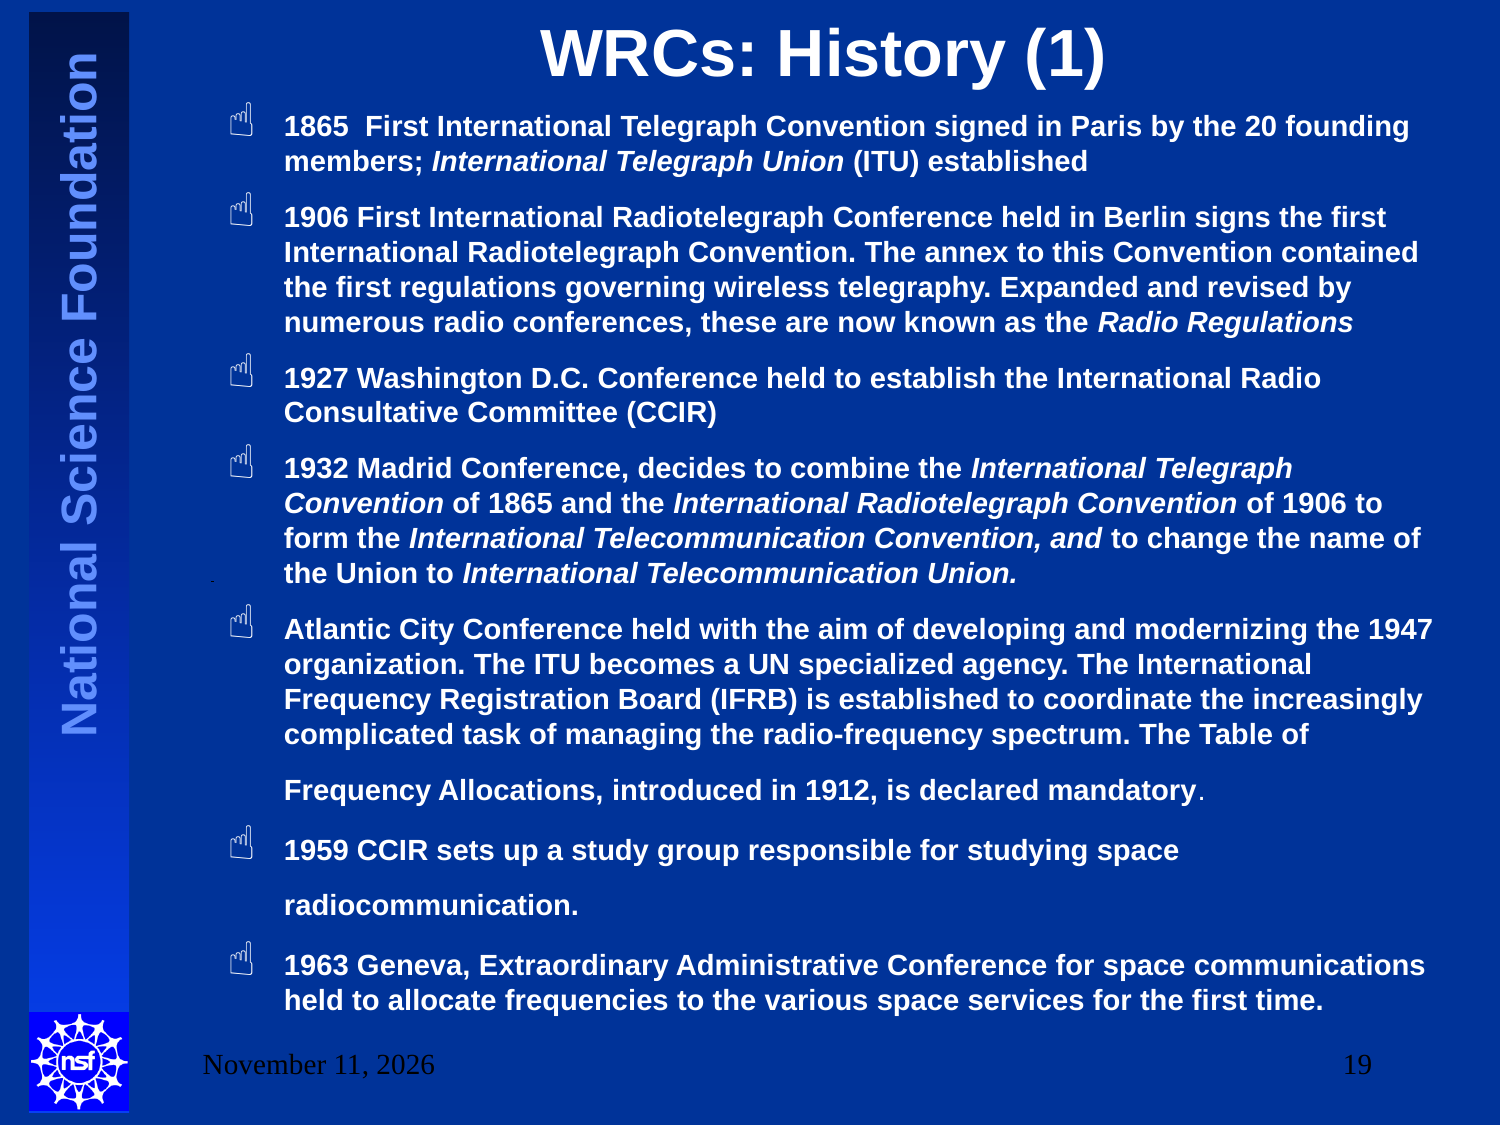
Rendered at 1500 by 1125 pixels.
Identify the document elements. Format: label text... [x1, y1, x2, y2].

picture [29, 1012, 129, 1111]
slide_number 19 [1074, 1063, 1388, 1101]
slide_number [187, 1024, 501, 1101]
list 1865 First International Telegraph Convention signed in Paris by the 20 founding members; International Telegraph Union (ITU) established 1906 First International Radiotelegraph Conference held in Berlin signs the first International Radiotelegraph Convention. The annex to this Convention contained the first regulations governing wireless telegraphy. Expanded and revised by numerous radio conferences, these are now known as the Radio Regulations 1927 Washington D.C. Conference held to establish the International Radio Consultative Committee (CCIR) 1932 Madrid Conference, decides to combine the International Telegraph Convention of 1865 and the International Radiotelegraph Convention of 1906 to form the International Telecommunication Convention, and to change the name of the Union to International Telecommunication Union. Atlantic City Conference held with the aim of developing and modernizing the 1947 organization. The ITU becomes a UN specialized agency. The International Frequency Registration Board (IFRB) is established to coordinate the increasingly complicated task of managing the radio-frequency spectrum. The Table of Frequency Allocations, introduced in 1912, is declared mandatory. 1959 CCIR sets up a study group responsible for studying space radiocommunication. 1963 Geneva, Extraordinary Administrative Conference for space communications held to allocate frequencies to the various space services for the first time. [212, 99, 1457, 1063]
title WRCs: History (1) [187, 0, 1460, 101]
